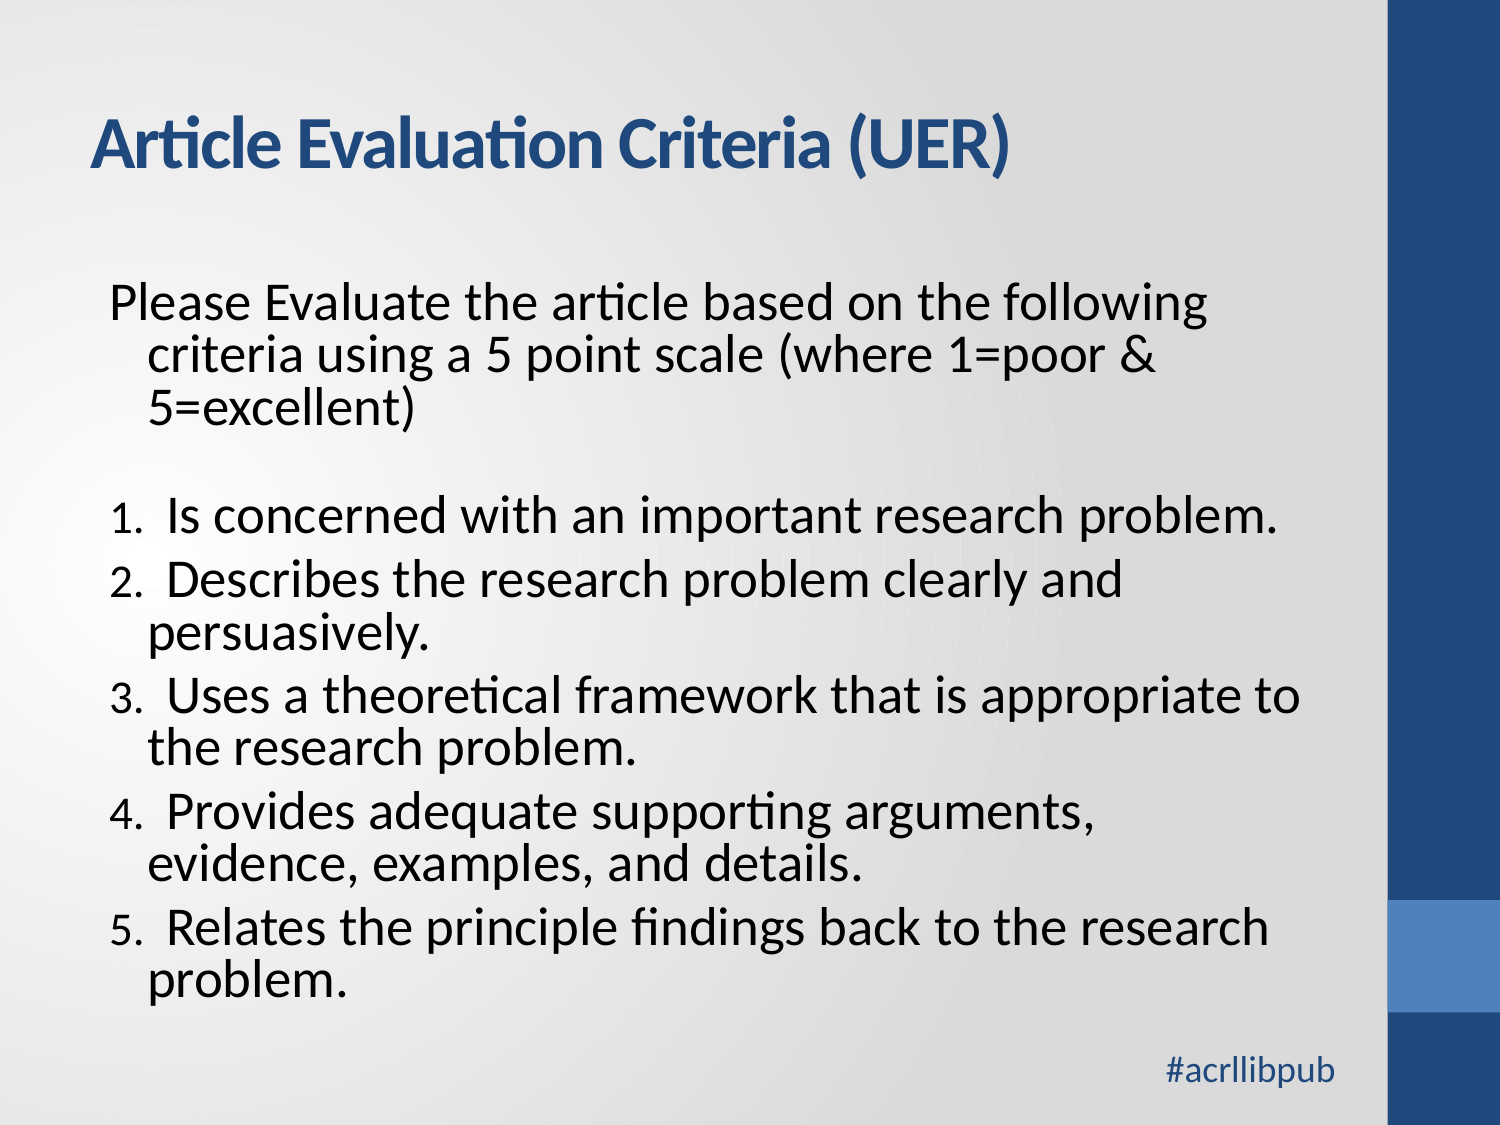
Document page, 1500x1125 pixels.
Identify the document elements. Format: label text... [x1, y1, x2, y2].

title Article Evaluation Criteria (UER) [75, 45, 1325, 233]
list Please Evaluate the article based on the following criteria using a 5 point scale (where 1=poor & 5=excellent) 1. Is concerned with an important research problem. 2. Describes the research problem clearly and persuasively. 3. Uses a theoretical framework that is appropriate to the research problem. 4. Provides adequate supporting arguments, evidence, examples, and details. 5. Relates the principle findings back to the research problem. [75, 237, 1325, 1025]
text_box #acrllibpub [1150, 1037, 1351, 1098]
